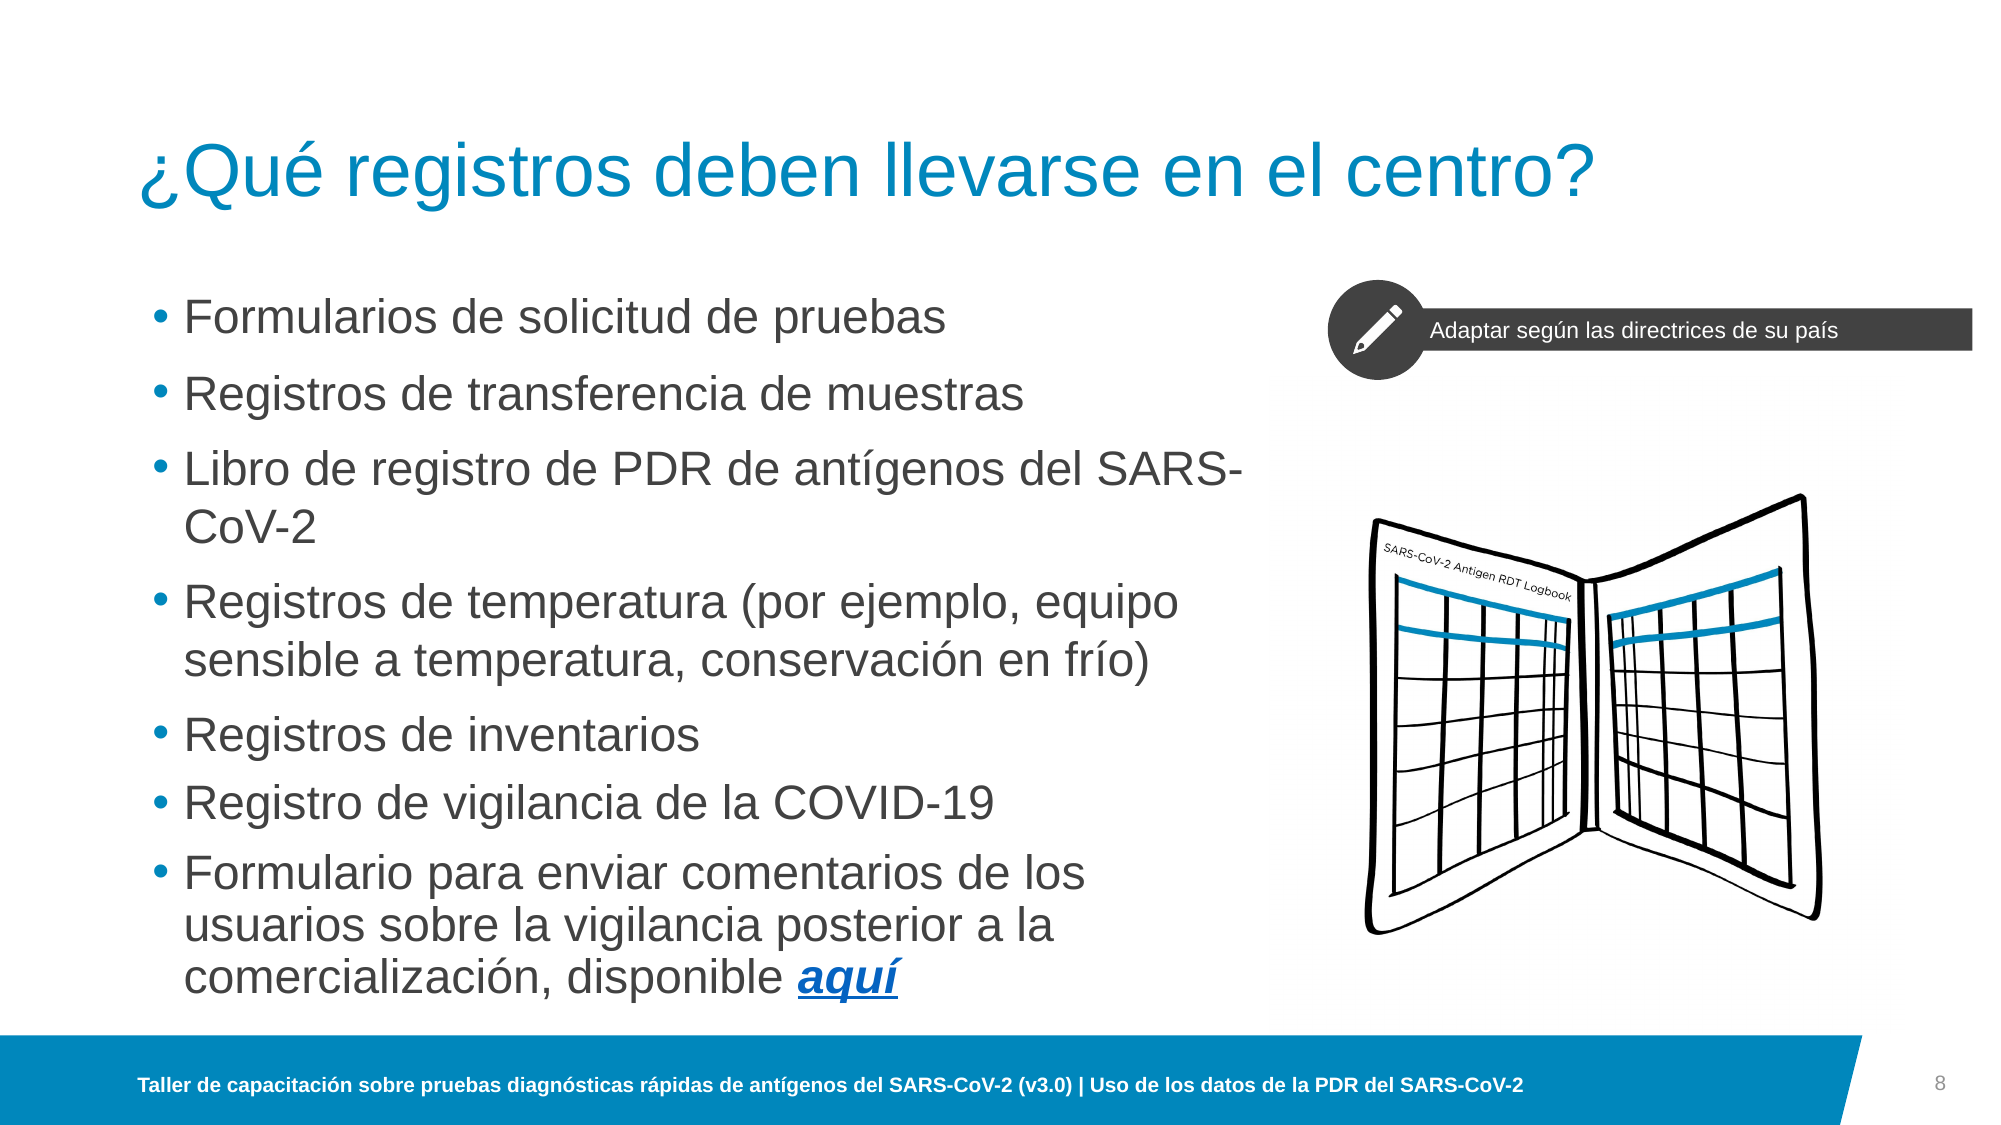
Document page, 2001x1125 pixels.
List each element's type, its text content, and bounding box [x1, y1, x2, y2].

picture [1269, 376, 1905, 1034]
footer Taller de capacitación sobre pruebas diagnósticas rápidas de antígenos del SARS-CoV-2 (v3.0) | Uso de los datos de la PDR del SARS-CoV-2 [137, 1042, 1748, 1125]
title ¿Qué registros deben llevarse en el centro? [137, 58, 1863, 213]
slide_number 8 [1862, 1035, 1947, 1125]
list Formularios de solicitud de pruebas Registros de transferencia de muestras Libro de registro de PDR de antígenos del SARS-CoV-2 Registros de temperatura (por ejemplo, equipo sensible a temperatura, conservación en frío) Registros de inventarios Registro de vigilancia de la COVID-19 Formulario para enviar comentarios de los usuarios sobre la vigilancia posterior a la comercialización, disponible aquí [137, 284, 1285, 1014]
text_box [1328, 280, 1973, 379]
